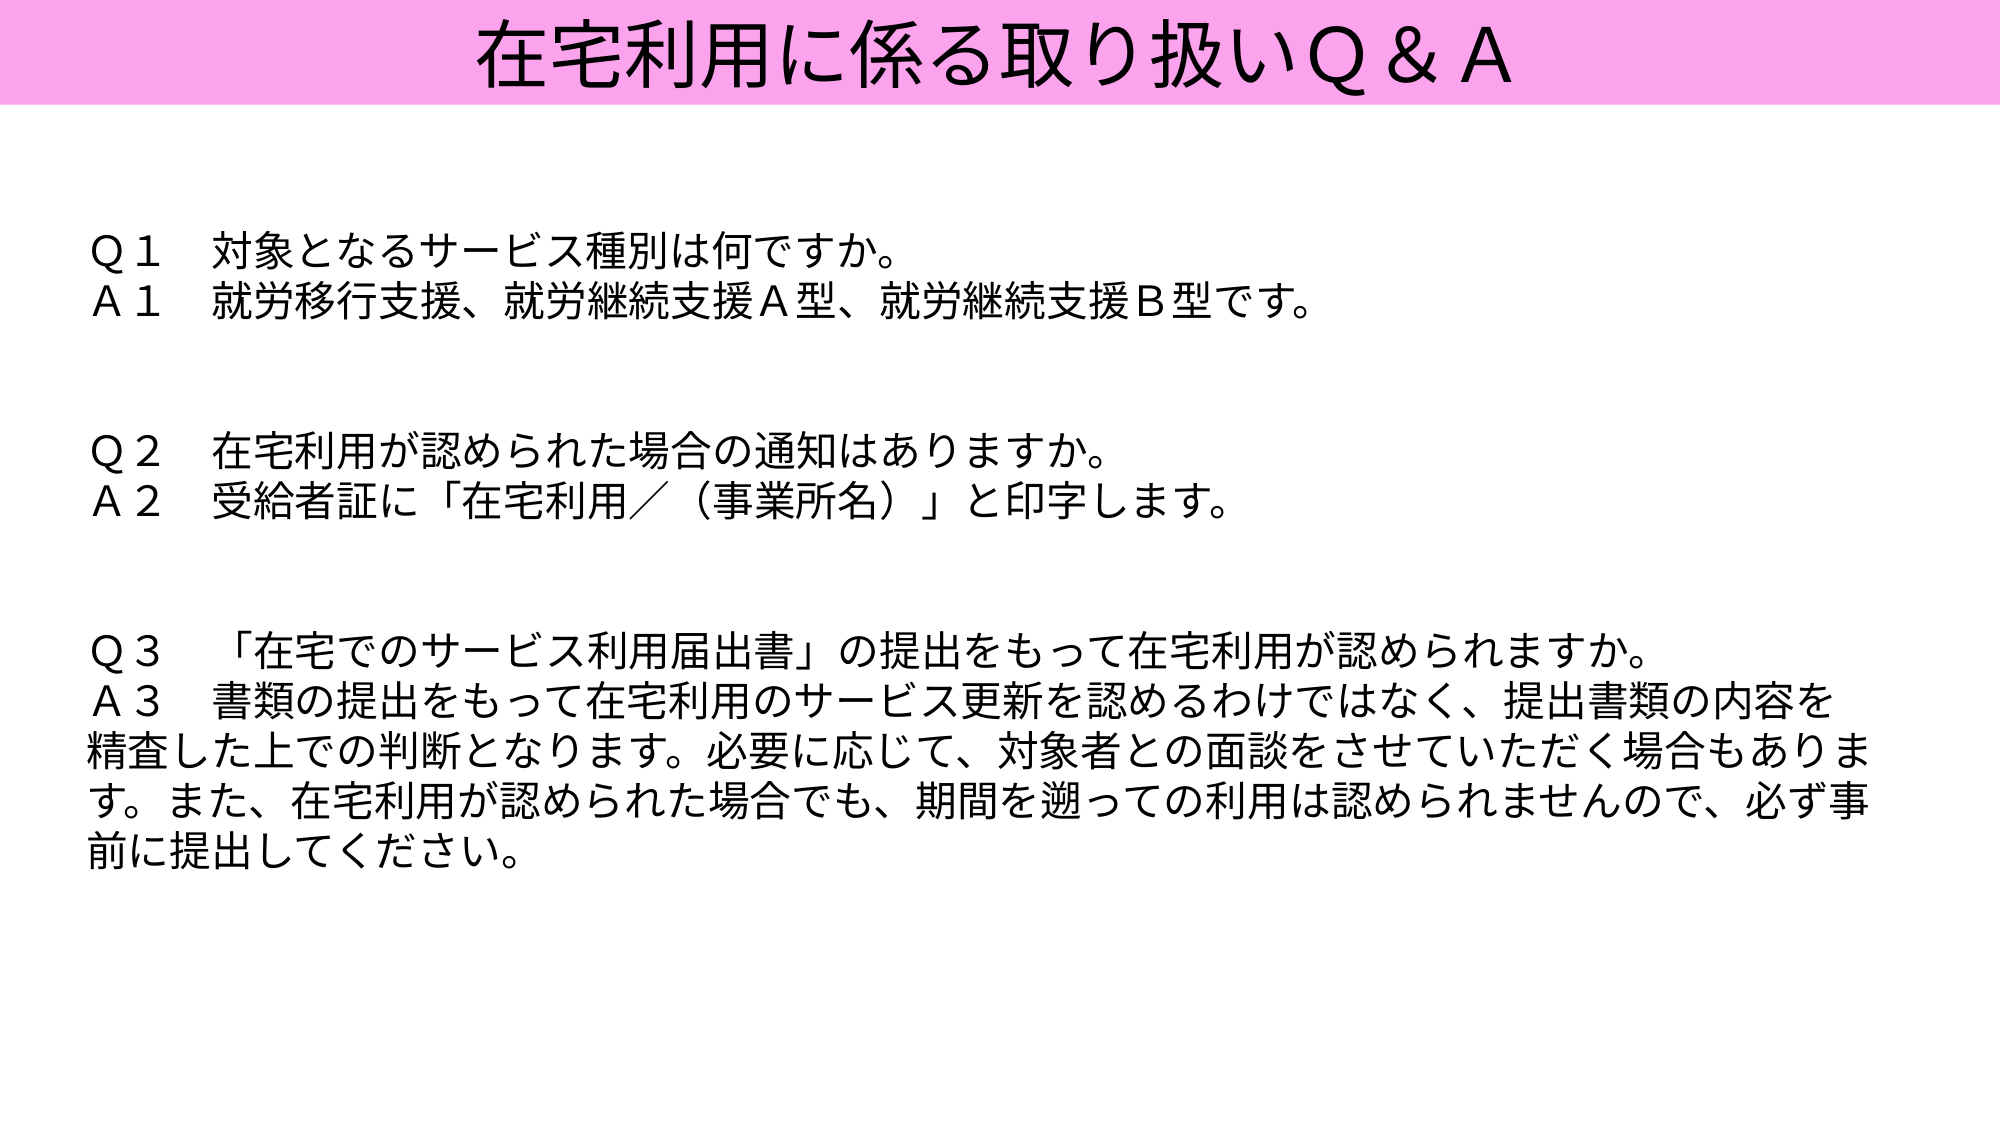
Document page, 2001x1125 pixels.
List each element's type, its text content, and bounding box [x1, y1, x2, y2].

text_box Ｑ１ 対象となるサービス種別は何ですか。 Ａ１ 就労移行支援、就労継続支援Ａ型、就労継続支援Ｂ型です。 Ｑ２ 在宅利用が認められた場合の通知はありますか。 Ａ２ 受給者証に「在宅利用／（事業所名）」と印字します。 Ｑ３ 「在宅でのサービス利用届出書」の提出をもって在宅利用が認められますか。 Ａ３ 書類の提出をもって在宅利用のサービス更新を認めるわけではなく、提出書類の内容を精査した上での判断となります。必要に応じて、対象者との面談をさせていただく場合もあります。また、在宅利用が認められた場合でも、期間を遡っての利用は認められませんので、必ず事前に提出してください。 [71, 217, 1890, 933]
text_box 在宅利用に係る取り扱いＱ＆Ａ [0, 0, 2000, 105]
